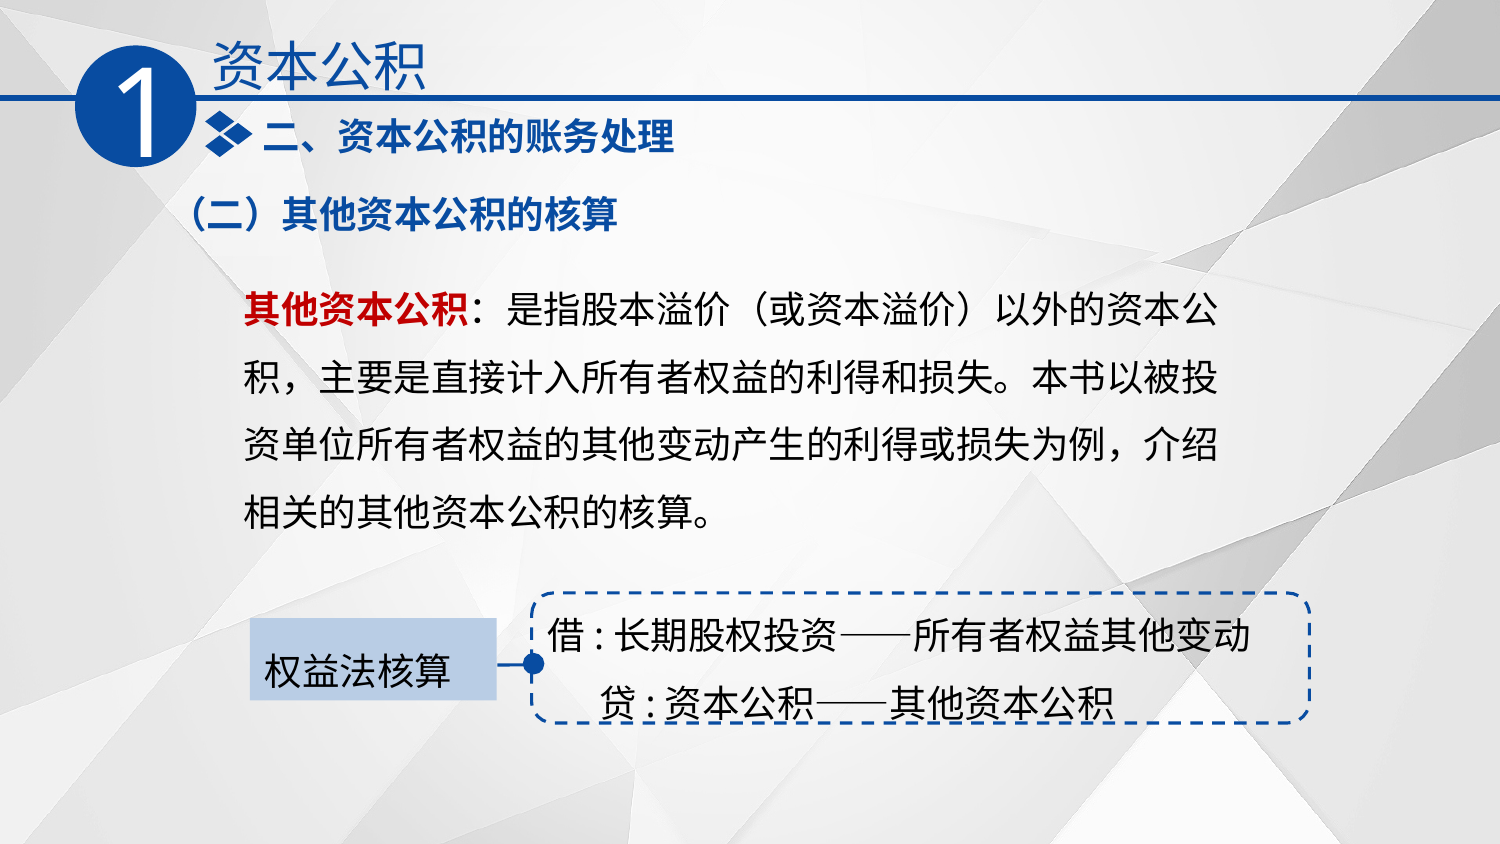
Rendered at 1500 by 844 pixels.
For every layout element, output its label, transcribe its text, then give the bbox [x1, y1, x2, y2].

text_box [75, 74, 84, 97]
text_box 资本公积 [198, 37, 510, 92]
text_box [205, 135, 235, 158]
text_box [223, 122, 250, 145]
text_box 借:长期股权投资——所有者权益其他变动 贷:资本公积——其他资本公积 [532, 582, 1310, 604]
text_box 1 [84, 107, 203, 171]
text_box 1 [84, 45, 203, 97]
text_box 其他资本公积：是指股本溢价（或资本溢价）以外的资本公积，主要是直接计入所有者权益的利得和损失。本书以被投资单位所有者权益的其他变动产生的利得或损失为例，介绍相关的其他资本公积的核算。 [228, 256, 1243, 542]
text_box 权益法核算 [249, 618, 497, 701]
text_box 借:长期股权投资——所有者权益其他变动 贷:资本公积——其他资本公积 [532, 710, 1310, 732]
text_box [529, 590, 1312, 726]
picture [0, 0, 1500, 95]
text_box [497, 654, 543, 674]
picture [0, 101, 1500, 844]
text_box 二、资本公积的账务处理 [250, 107, 688, 164]
text_box （二）其他资本公积的核算 [156, 184, 632, 242]
text_box [205, 110, 235, 133]
text_box [75, 107, 84, 138]
